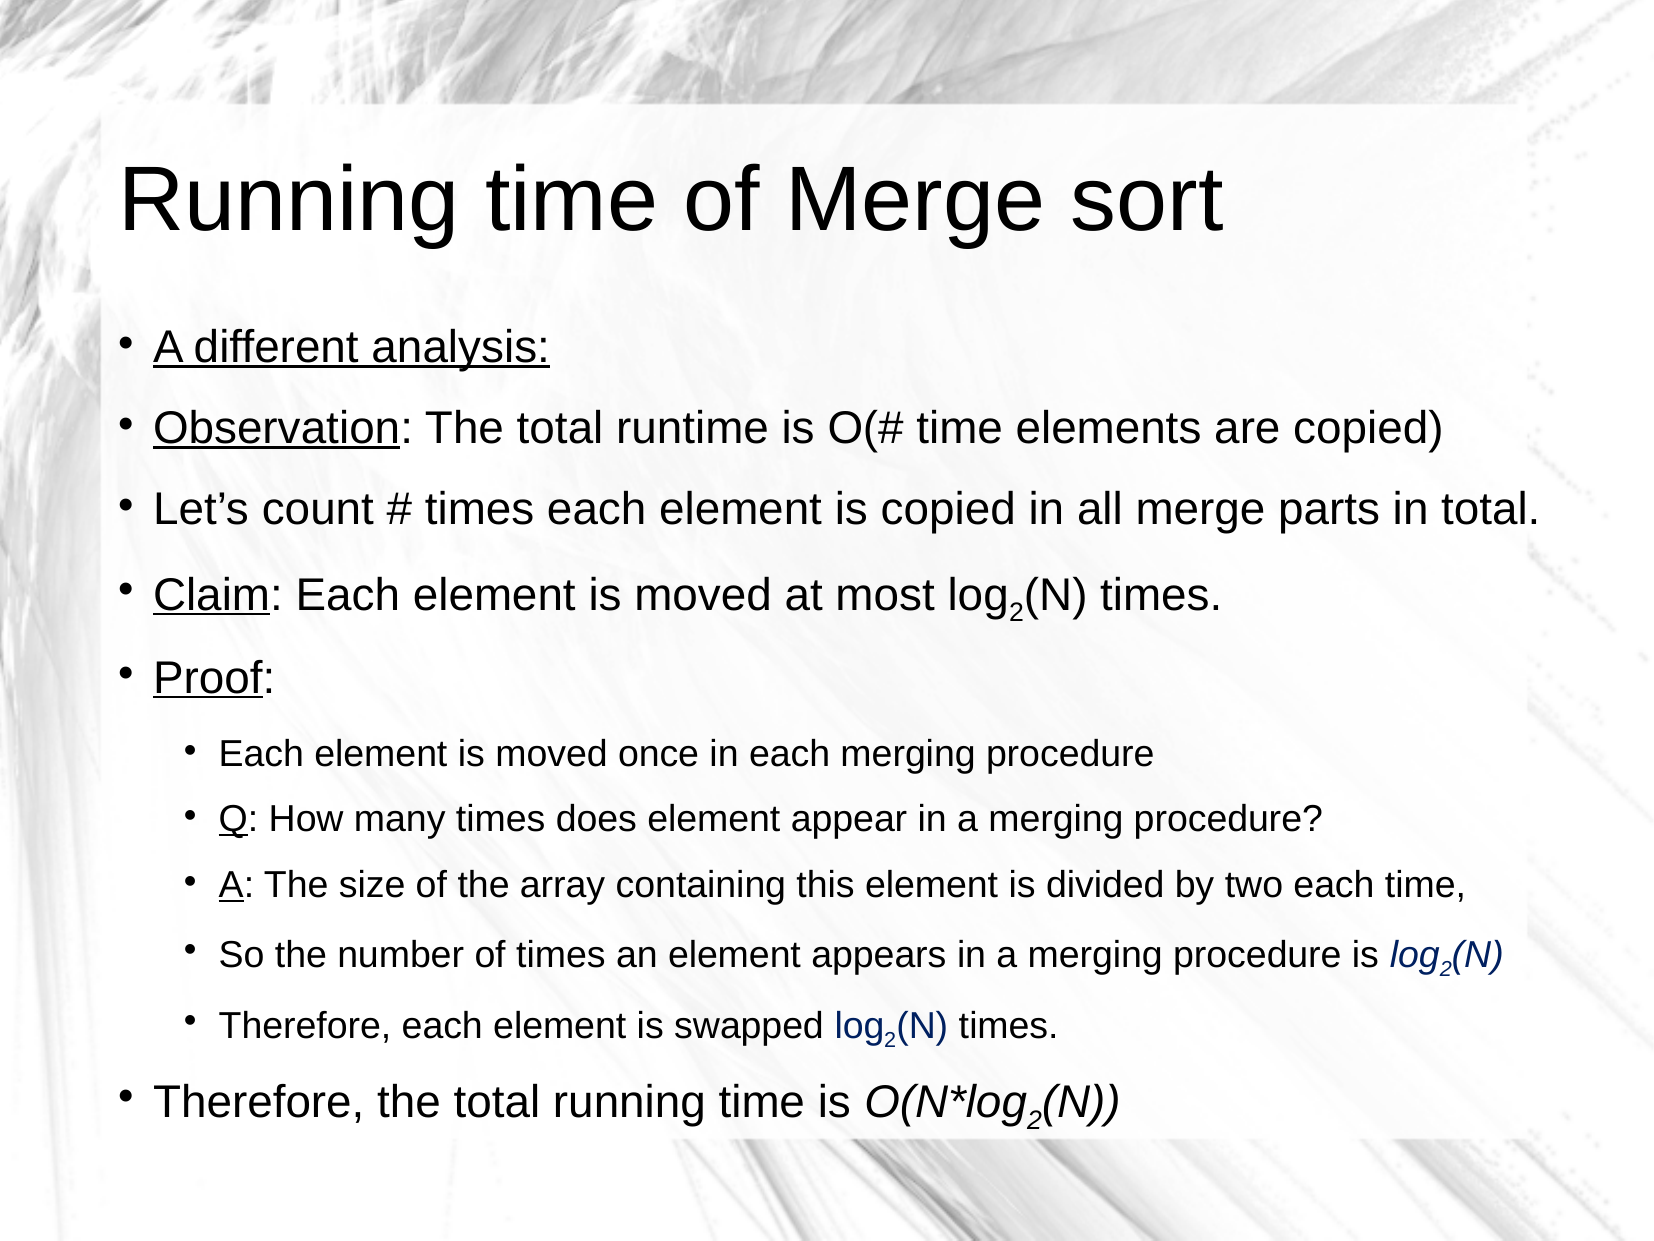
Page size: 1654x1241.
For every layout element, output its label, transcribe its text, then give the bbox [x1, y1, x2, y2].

picture [0, 0, 1654, 1241]
list A different analysis: Observation: The total runtime is O(# time elements are copied) Let’s count # times each element is copied in all merge parts in total. Claim: Each element is moved at most log2(N) times. Proof: Each element is moved once in each merging procedure Q: How many times does element appear in a merging procedure? A: The size of the array containing this element is divided by two each time, So the number of times an element appears in a merging procedure is log2(N) Therefore, each element is swapped log2(N) times. Therefore, the total running time is O(N*log2(N)) [118, 319, 1571, 1109]
title Running time of Merge sort [118, 112, 1506, 281]
